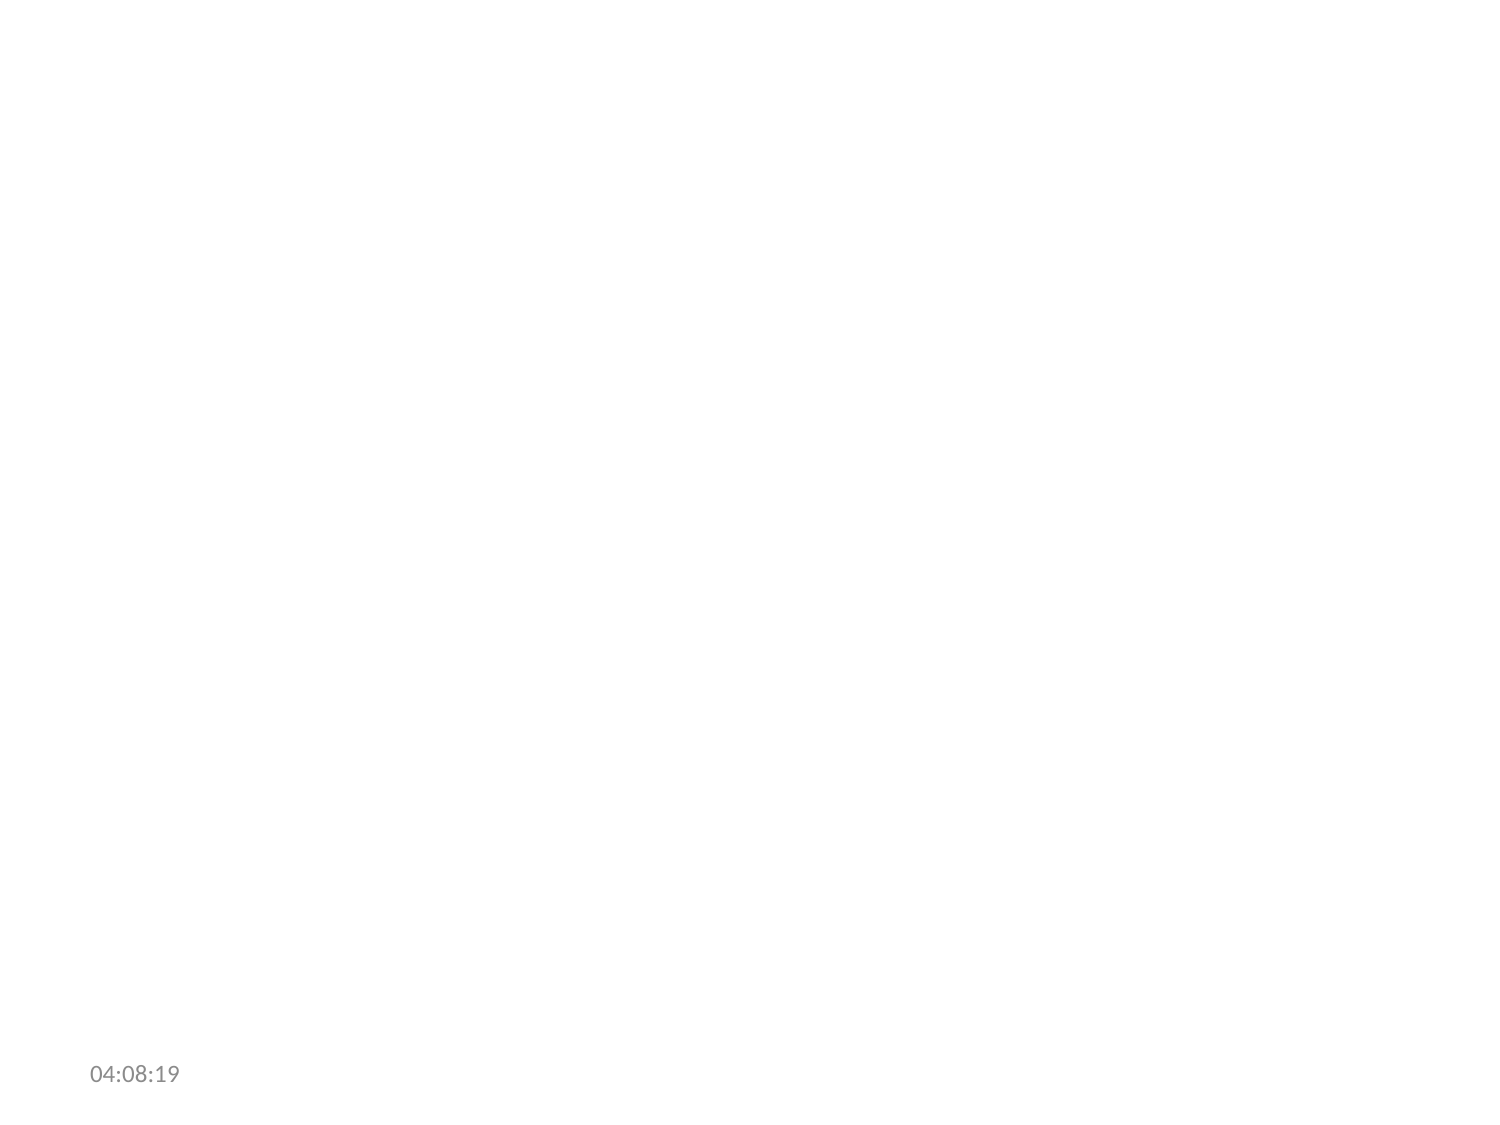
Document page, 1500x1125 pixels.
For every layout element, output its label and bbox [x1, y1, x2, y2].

slide_number [75, 1042, 425, 1103]
